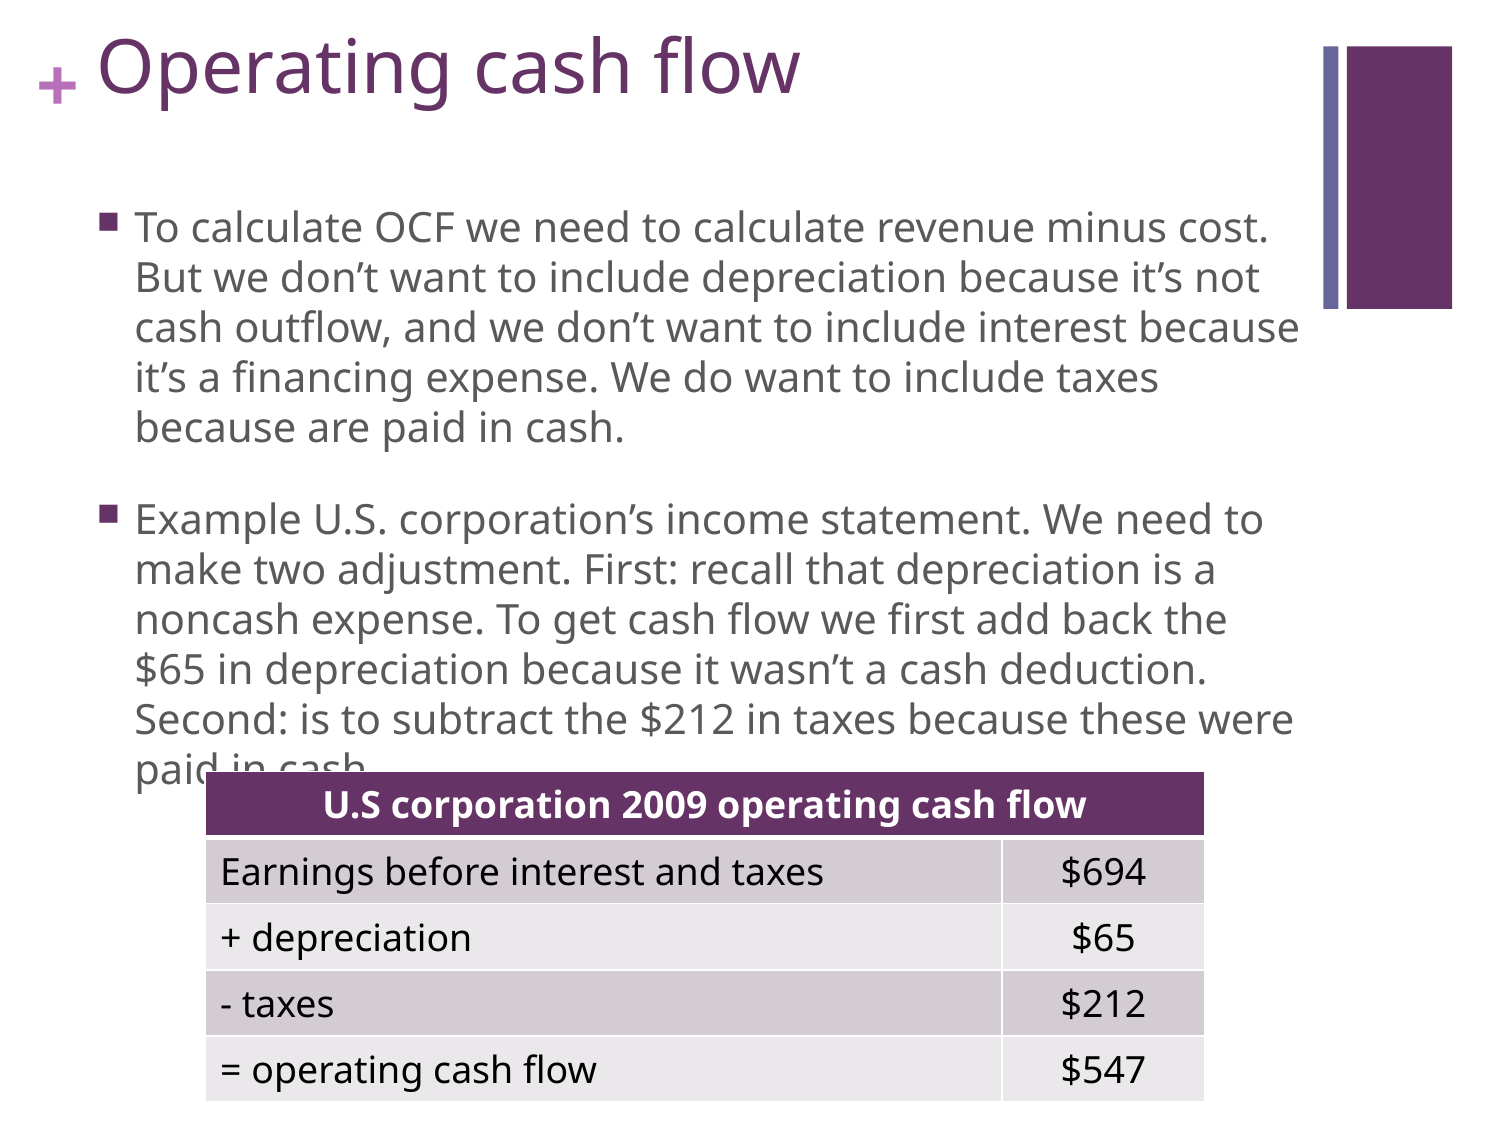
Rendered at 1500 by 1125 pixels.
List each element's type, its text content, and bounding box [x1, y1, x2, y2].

table_cell $547 [1003, 1037, 1204, 1101]
title Operating cash flow [81, 10, 1322, 193]
list To calculate OCF we need to calculate revenue minus cost. But we don’t want to include depreciation because it’s not cash outflow, and we don’t want to include interest because it’s a financing expense. We do want to include taxes because are paid in cash. Example U.S. corporation’s income statement. We need to make two adjustment. First: recall that depreciation is a noncash expense. To get cash flow we first add back the $65 in depreciation because it wasn’t a cash deduction. Second: is to subtract the $212 in taxes because these were paid in cash. [81, 193, 1322, 874]
table_cell Earnings before interest and taxes [206, 840, 1001, 903]
table_cell $212 [1003, 971, 1204, 1035]
table_cell $65 [1003, 904, 1204, 969]
table_cell $694 [1003, 840, 1204, 903]
table_cell + depreciation [206, 904, 1001, 969]
table_cell = operating cash flow [206, 1037, 1001, 1101]
table_header U.S corporation 2009 operating cash flow [206, 772, 1204, 835]
table_cell - taxes [206, 971, 1001, 1035]
